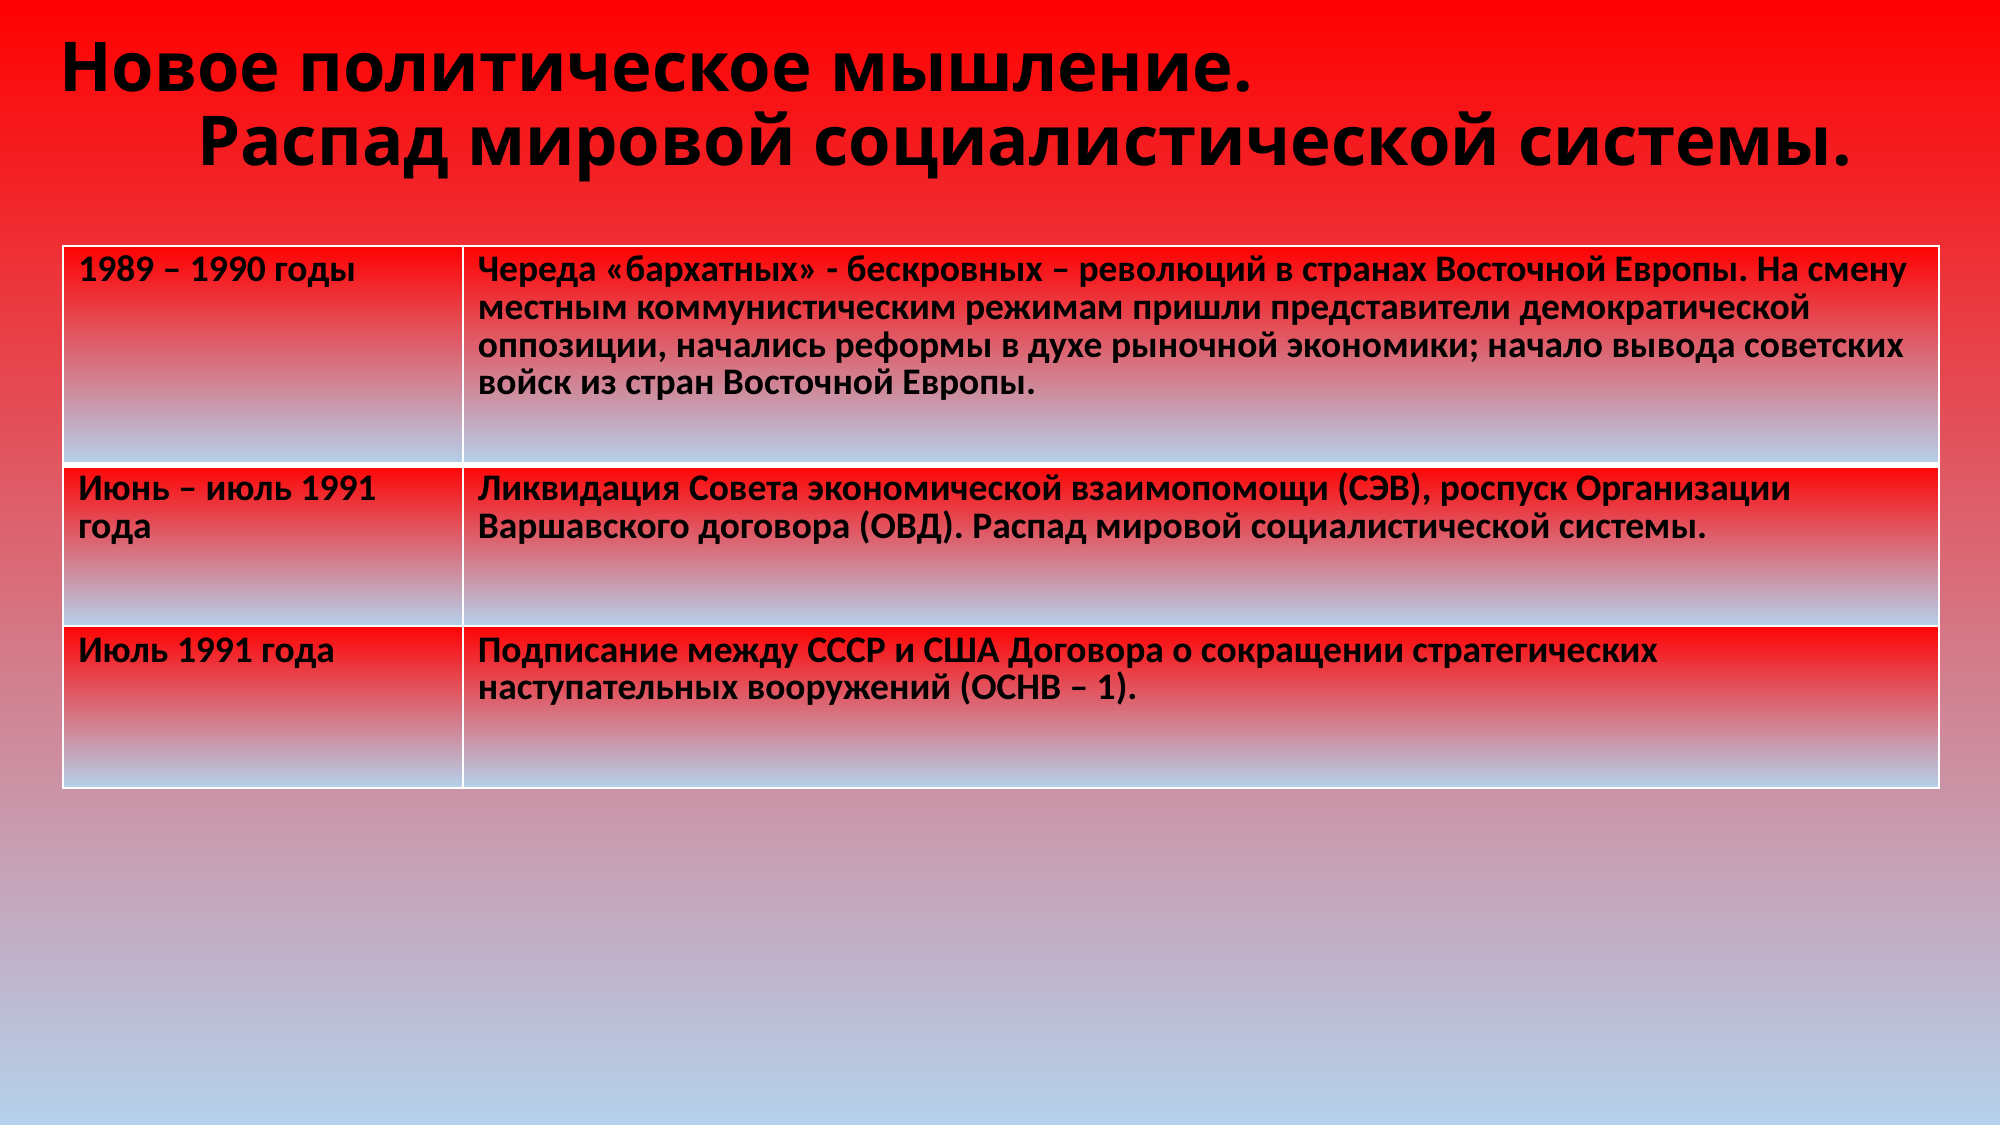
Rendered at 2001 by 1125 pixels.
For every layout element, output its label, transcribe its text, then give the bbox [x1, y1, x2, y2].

table_cell Подписание между СССР и США Договора о сокращении стратегических наступательных вооружений (ОСНВ – 1). [464, 627, 1938, 787]
table_header Череда «бархатных» - бескровных – революций в странах Восточной Европы. На смену местным коммунистическим режимам пришли представители демократической оппозиции, начались реформы в духе рыночной экономики; начало вывода советских войск из стран Восточной Европы. [464, 247, 1938, 462]
table_cell Июль 1991 года [64, 627, 462, 787]
title Новое политическое мышление. Распад мировой социалистической системы. [37, 14, 1959, 199]
table_cell Июнь – июль 1991 года [64, 468, 462, 625]
table_cell Ликвидация Совета экономической взаимопомощи (СЭВ), роспуск Организации Варшавского договора (ОВД). Распад мировой социалистической системы. [464, 468, 1938, 625]
table_header 1989 – 1990 годы [64, 247, 462, 462]
